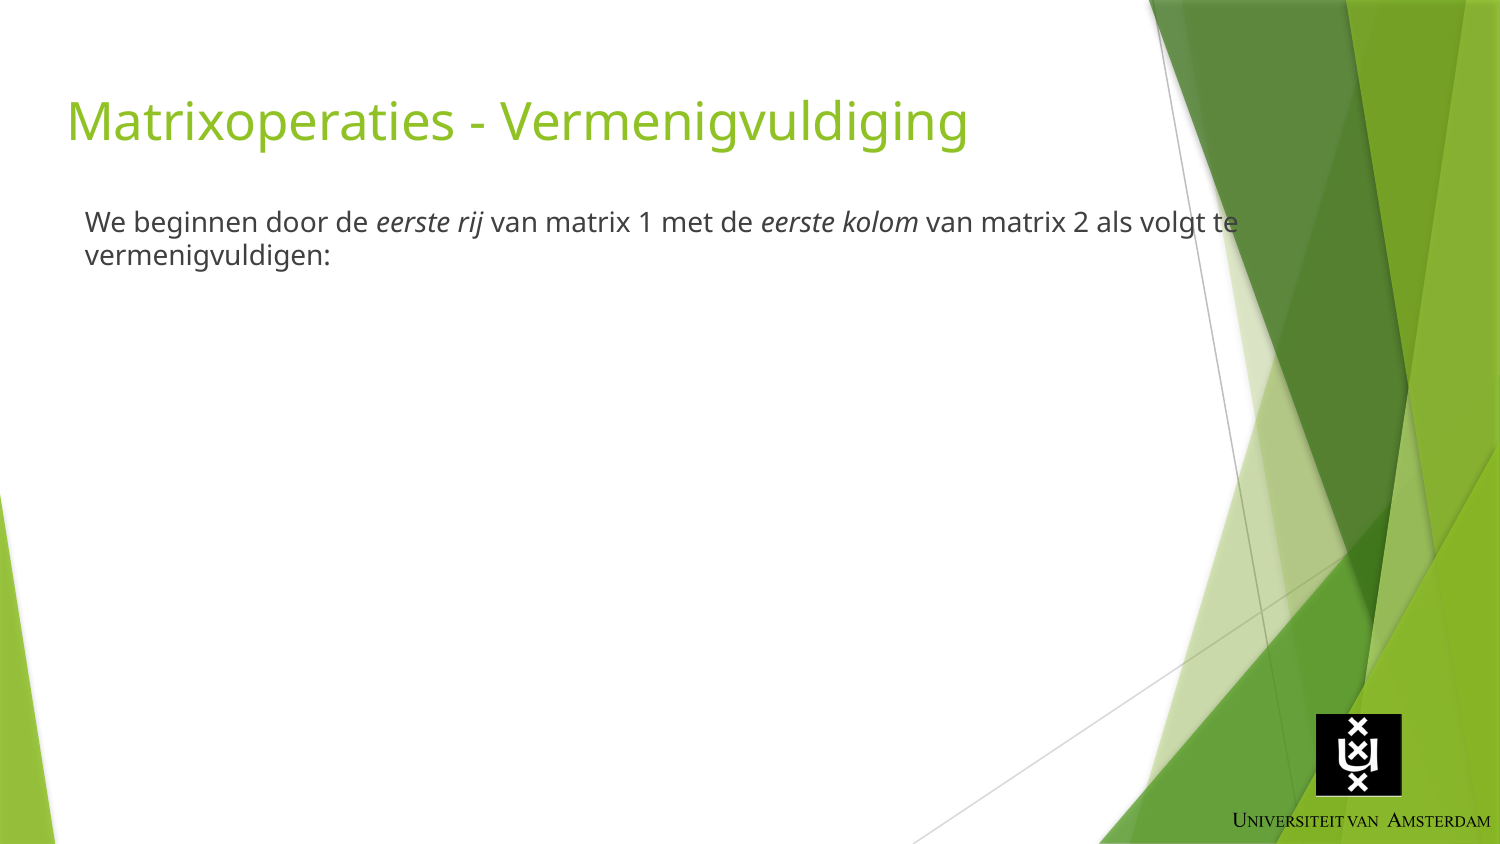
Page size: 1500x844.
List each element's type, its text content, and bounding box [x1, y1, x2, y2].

title Matrixoperaties - Vermenigvuldiging [51, 72, 1449, 167]
picture [1218, 714, 1500, 844]
